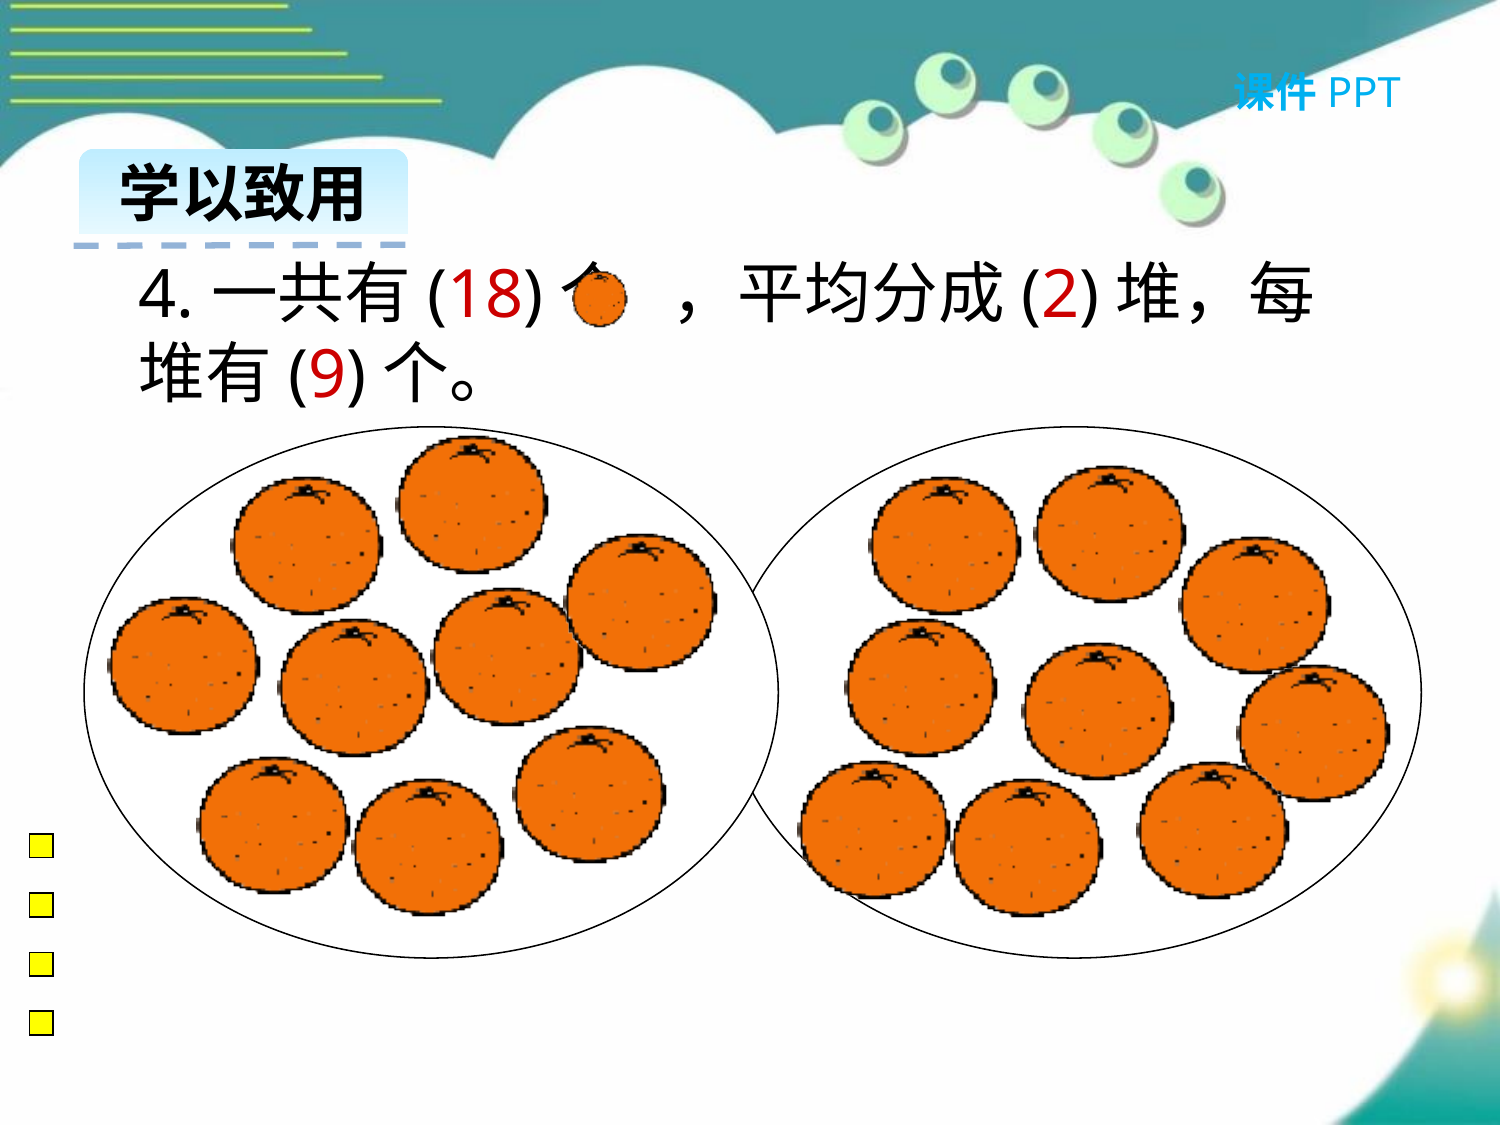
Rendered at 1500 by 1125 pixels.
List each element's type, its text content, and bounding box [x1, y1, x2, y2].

text_box [29, 834, 54, 858]
text_box [565, 447, 699, 523]
text_box [232, 562, 779, 959]
text_box [753, 482, 862, 847]
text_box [73, 148, 414, 246]
text_box [29, 893, 54, 917]
text_box [884, 795, 1266, 959]
text_box [1306, 818, 1381, 891]
text_box [113, 479, 224, 585]
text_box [123, 243, 1380, 419]
text_box [29, 1011, 54, 1035]
picture [0, 0, 1500, 1125]
text_box 课件PPT [1218, 58, 1418, 124]
text_box [892, 427, 1422, 768]
text_box [84, 608, 191, 885]
text_box [249, 428, 391, 466]
text_box [29, 952, 54, 976]
